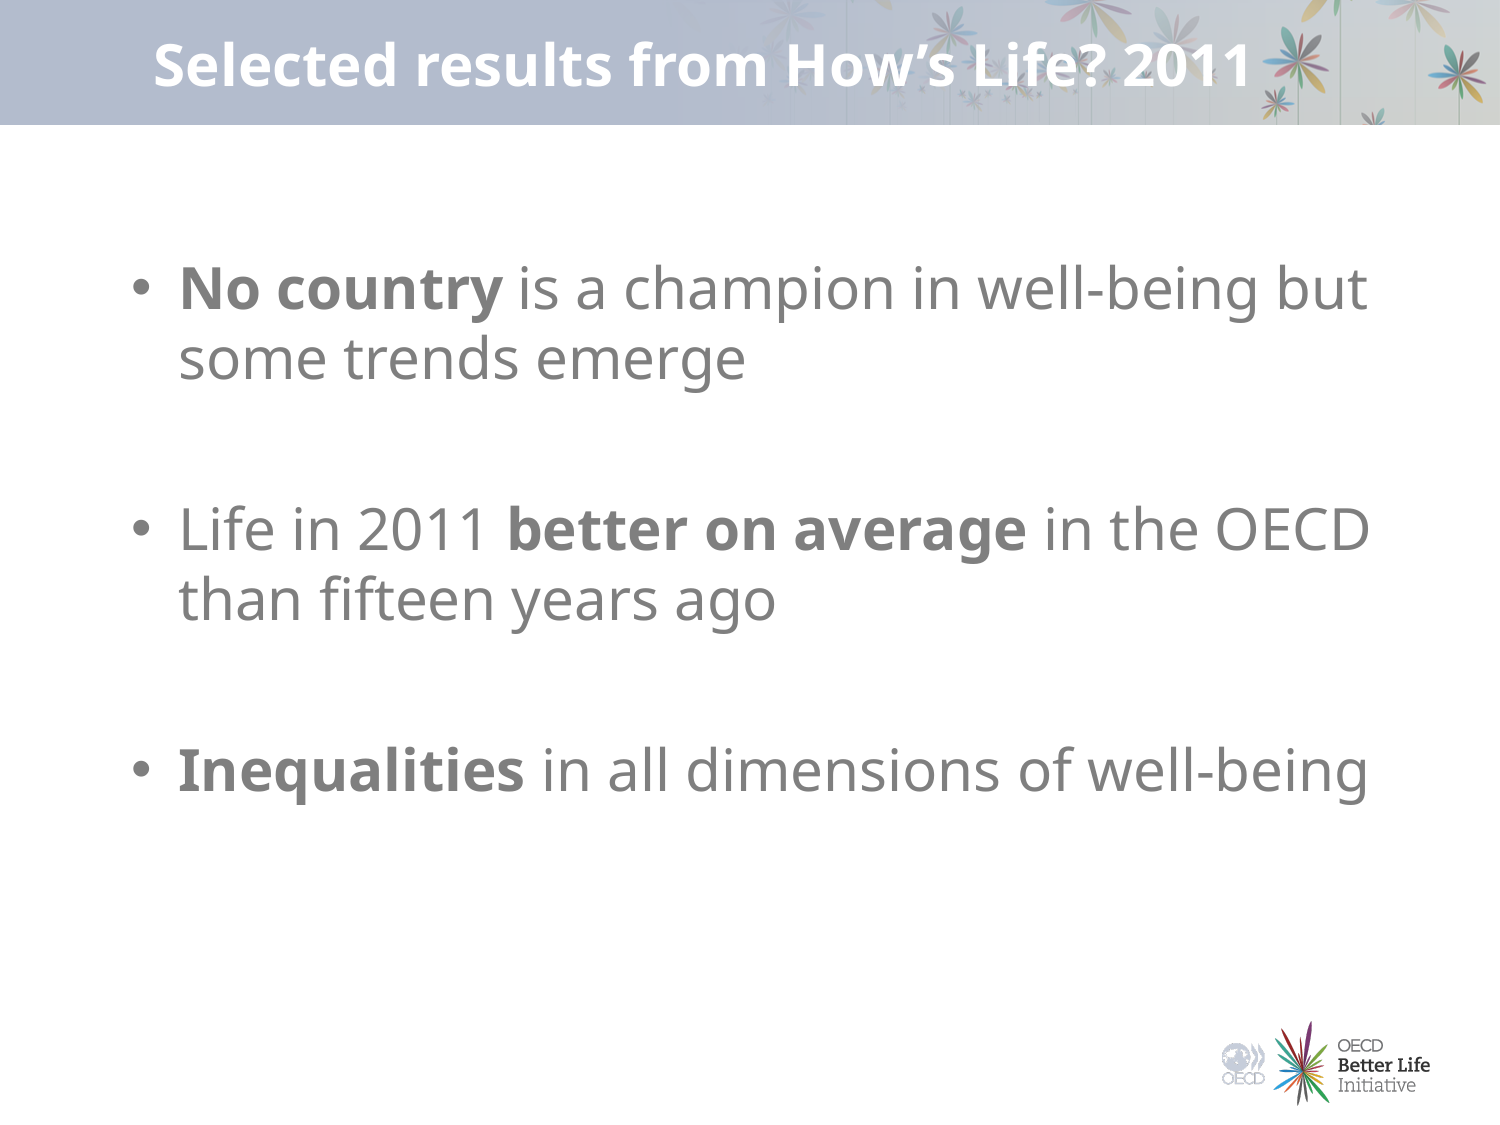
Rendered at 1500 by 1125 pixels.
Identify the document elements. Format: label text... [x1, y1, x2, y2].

title Selected results from How’s Life? 2011 [0, 0, 1426, 126]
picture [1426, 0, 1500, 125]
picture [1222, 1021, 1430, 1106]
list No country is a champion in well-being but some trends emerge Life in 2011 better on average in the OECD than fifteen years ago Inequalities in all dimensions of well-being [41, 243, 1471, 977]
